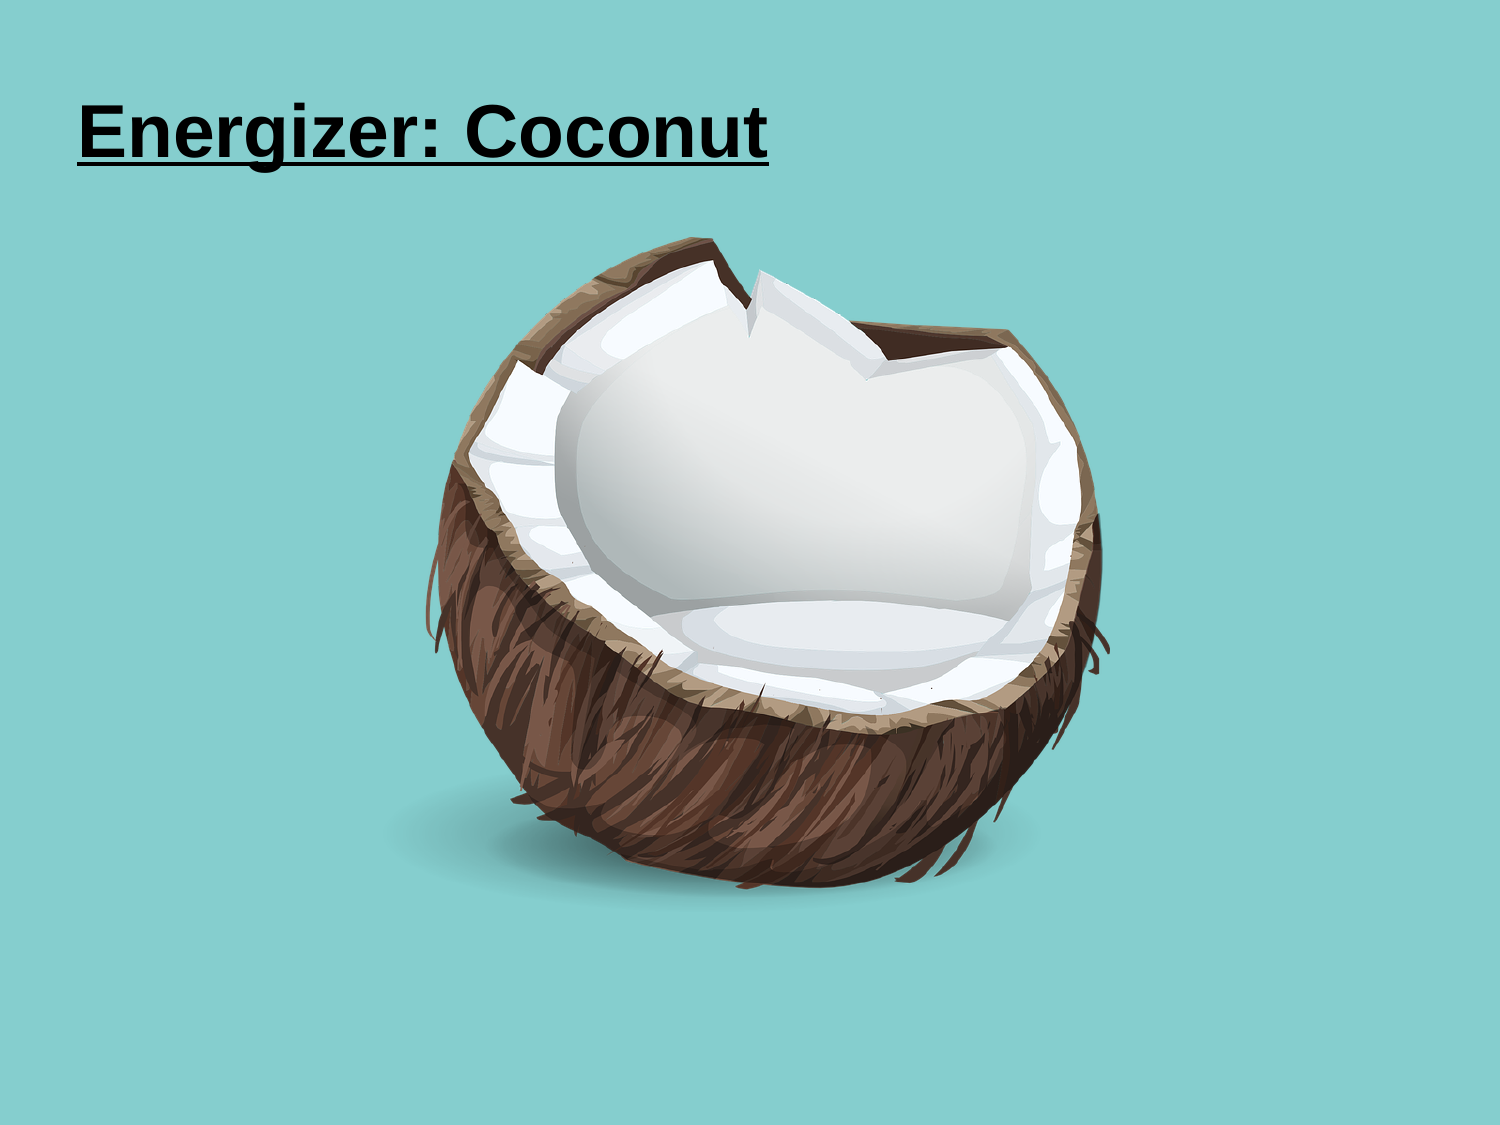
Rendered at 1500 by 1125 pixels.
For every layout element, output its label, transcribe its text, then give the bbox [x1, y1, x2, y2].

title Energizer: Coconut [62, 75, 1425, 275]
picture [377, 237, 1110, 913]
